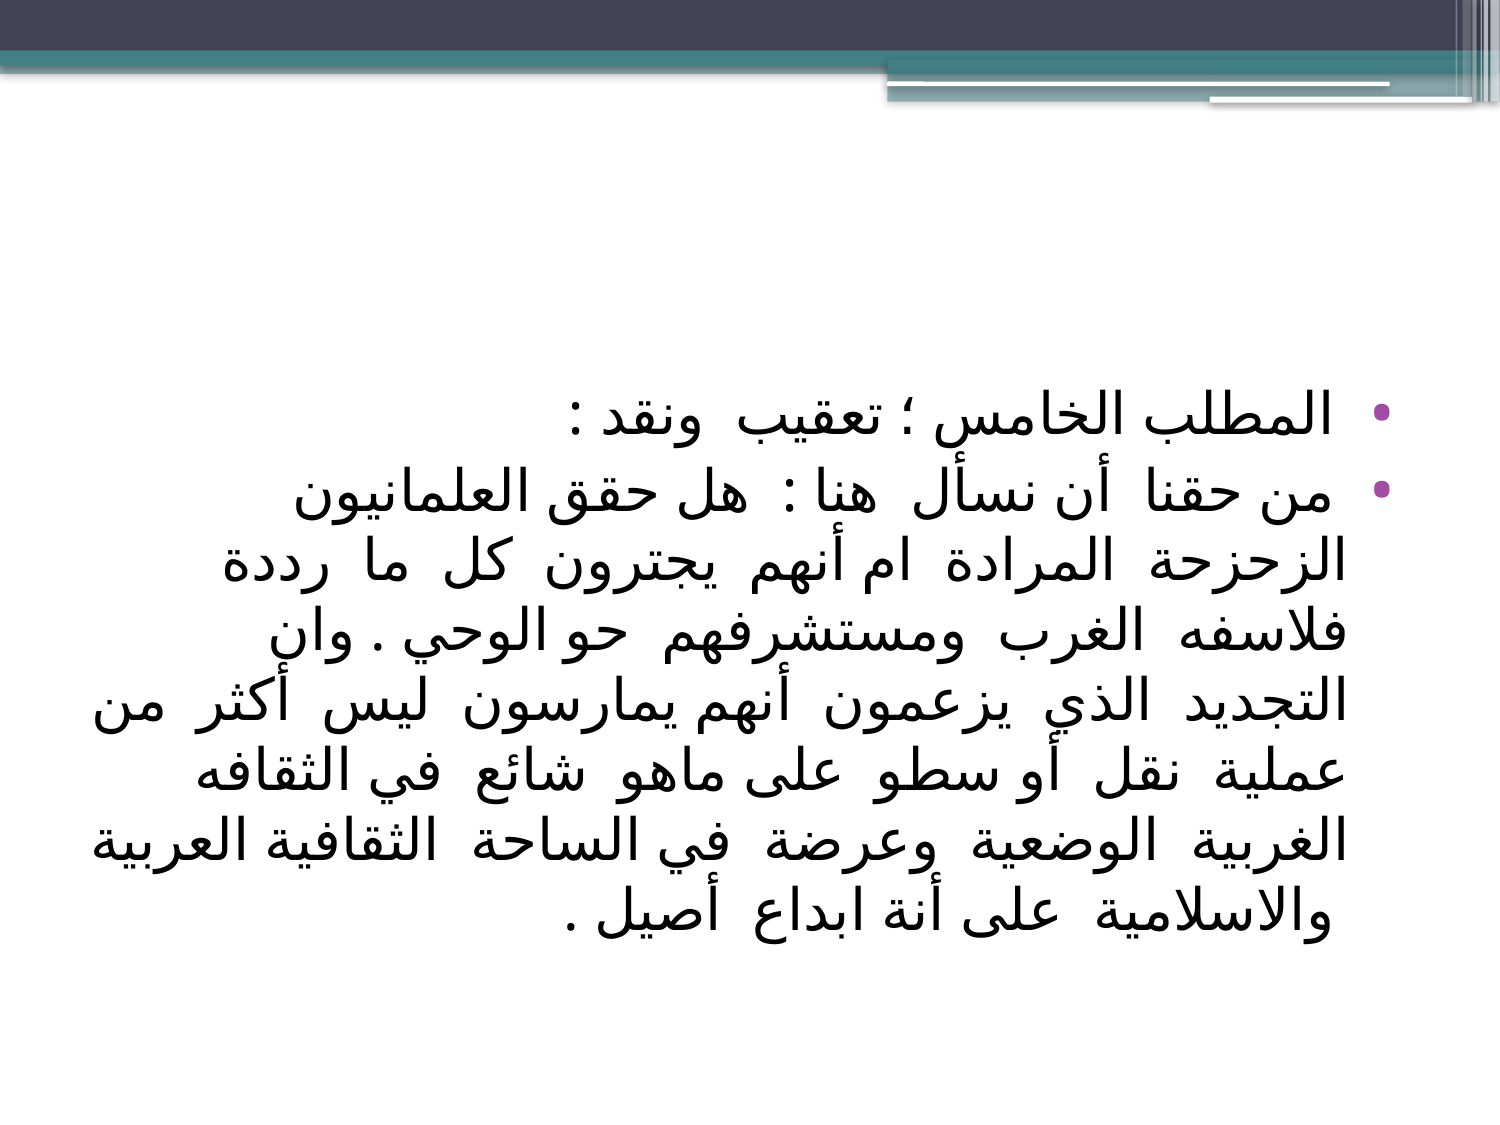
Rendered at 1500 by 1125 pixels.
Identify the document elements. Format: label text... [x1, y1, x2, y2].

list المطلب الخامس ؛ تعقيب ونقد : من حقنا أن نسأل هنا : هل حقق العلمانيون الزحزحة المرادة ام أنهم يجترون كل ما رددة فلاسفه الغرب ومستشرفهم حو الوحي . وان التجديد الذي يزعمون أنهم يمارسون ليس أكثر من عملية نقل أو سطو على ماهو شائع في الثقافه الغربية الوضعية وعرضة في الساحة الثقافية العربية والاسلامية على أنة ابداع أصيل . [75, 368, 1425, 1079]
